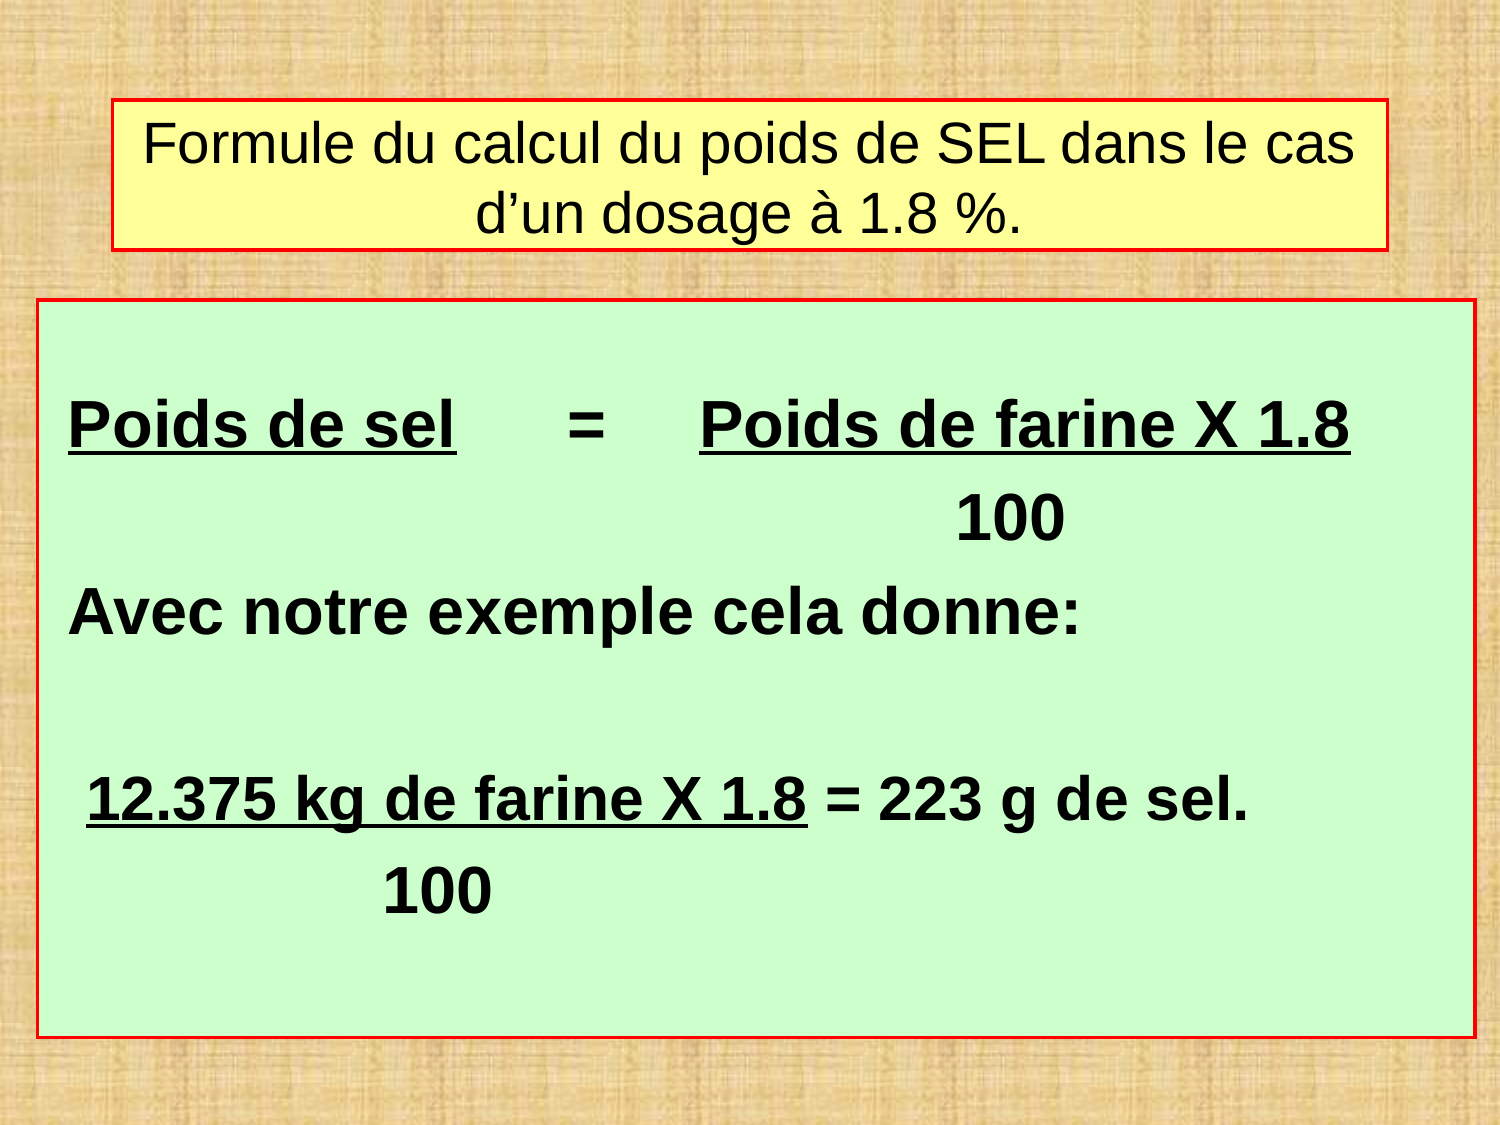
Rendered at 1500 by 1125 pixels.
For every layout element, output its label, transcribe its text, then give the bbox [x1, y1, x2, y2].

picture [0, 0, 1500, 1125]
list Poids de sel = Poids de farine X 1.8 100 Avec notre exemple cela donne: 12.375 kg de farine X 1.8 = 223 g de sel. 100 [37, 299, 1475, 1038]
title Formule du calcul du poids de SEL dans le cas d’un dosage à 1.8 %. [112, 99, 1388, 250]
